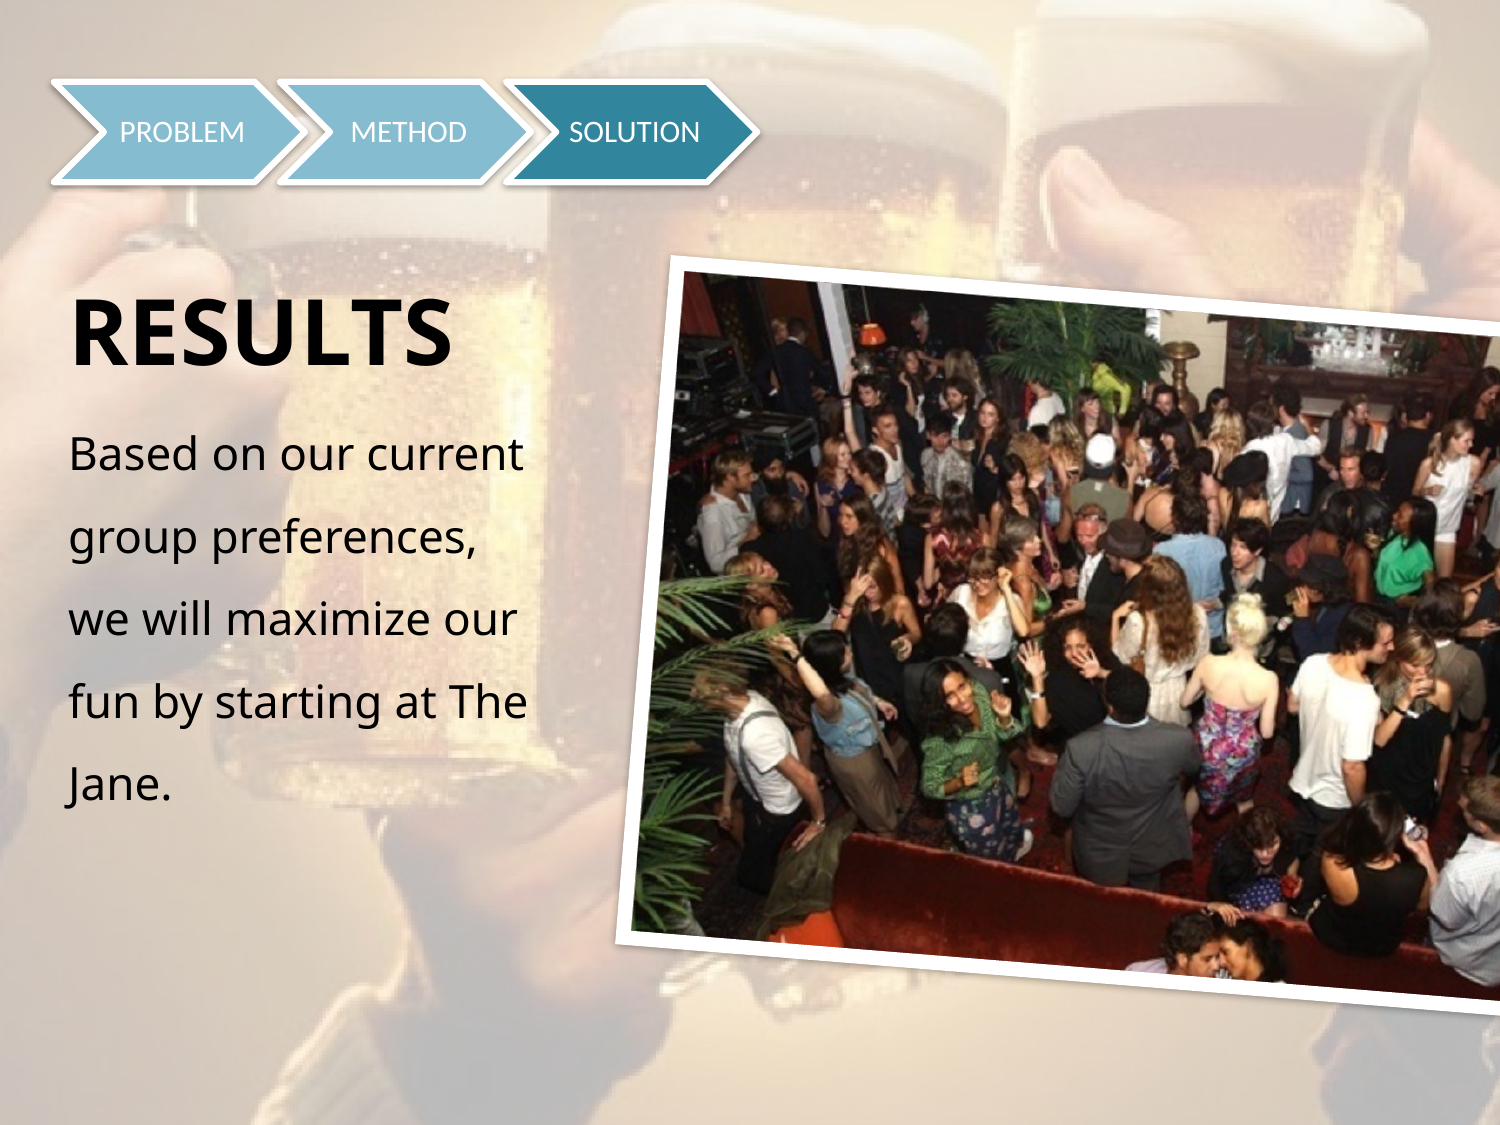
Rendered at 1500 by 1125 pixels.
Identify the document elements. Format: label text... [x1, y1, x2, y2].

title RESULTS [53, 234, 1404, 423]
text_box Based on our current group preferences, we will maximize our fun by starting at The Jane. [53, 390, 562, 817]
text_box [53, 23, 758, 241]
picture [632, 272, 1500, 1000]
